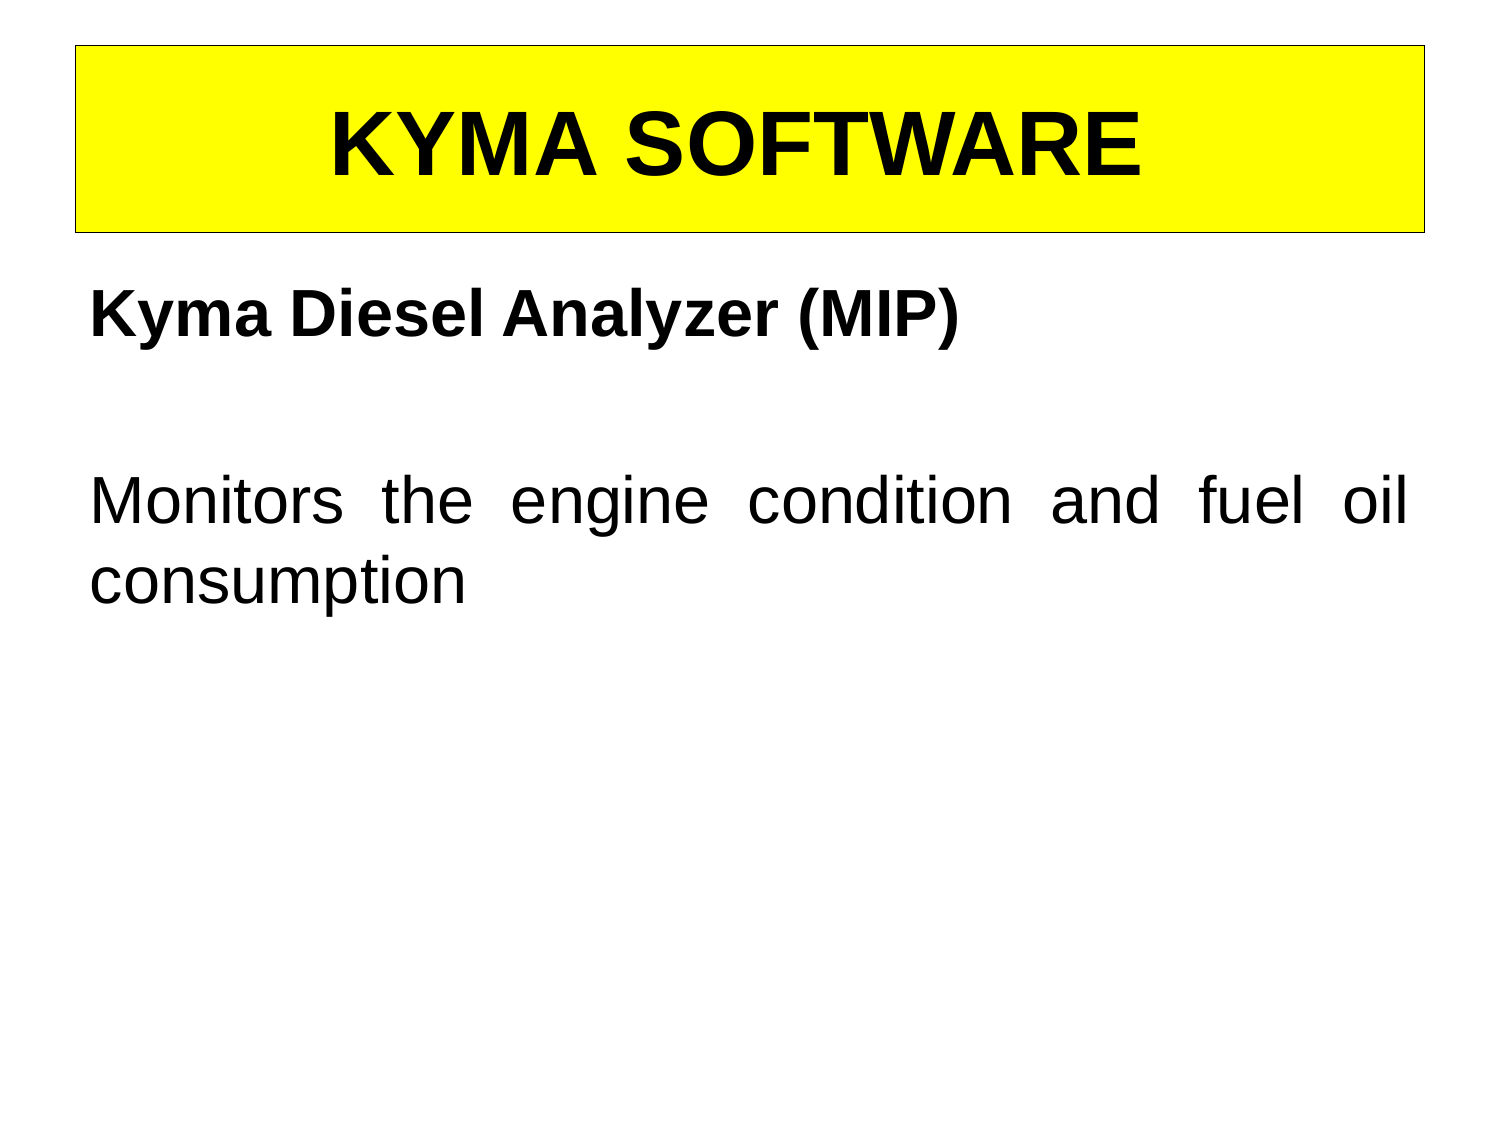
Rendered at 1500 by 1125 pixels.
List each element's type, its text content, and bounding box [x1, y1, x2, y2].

text_box ΚΥΜΑ SOFTWARE [75, 45, 1425, 233]
text_box Kyma Diesel Analyzer (MIP) Monitors the engine condition and fuel oil consumption [75, 262, 1425, 1005]
